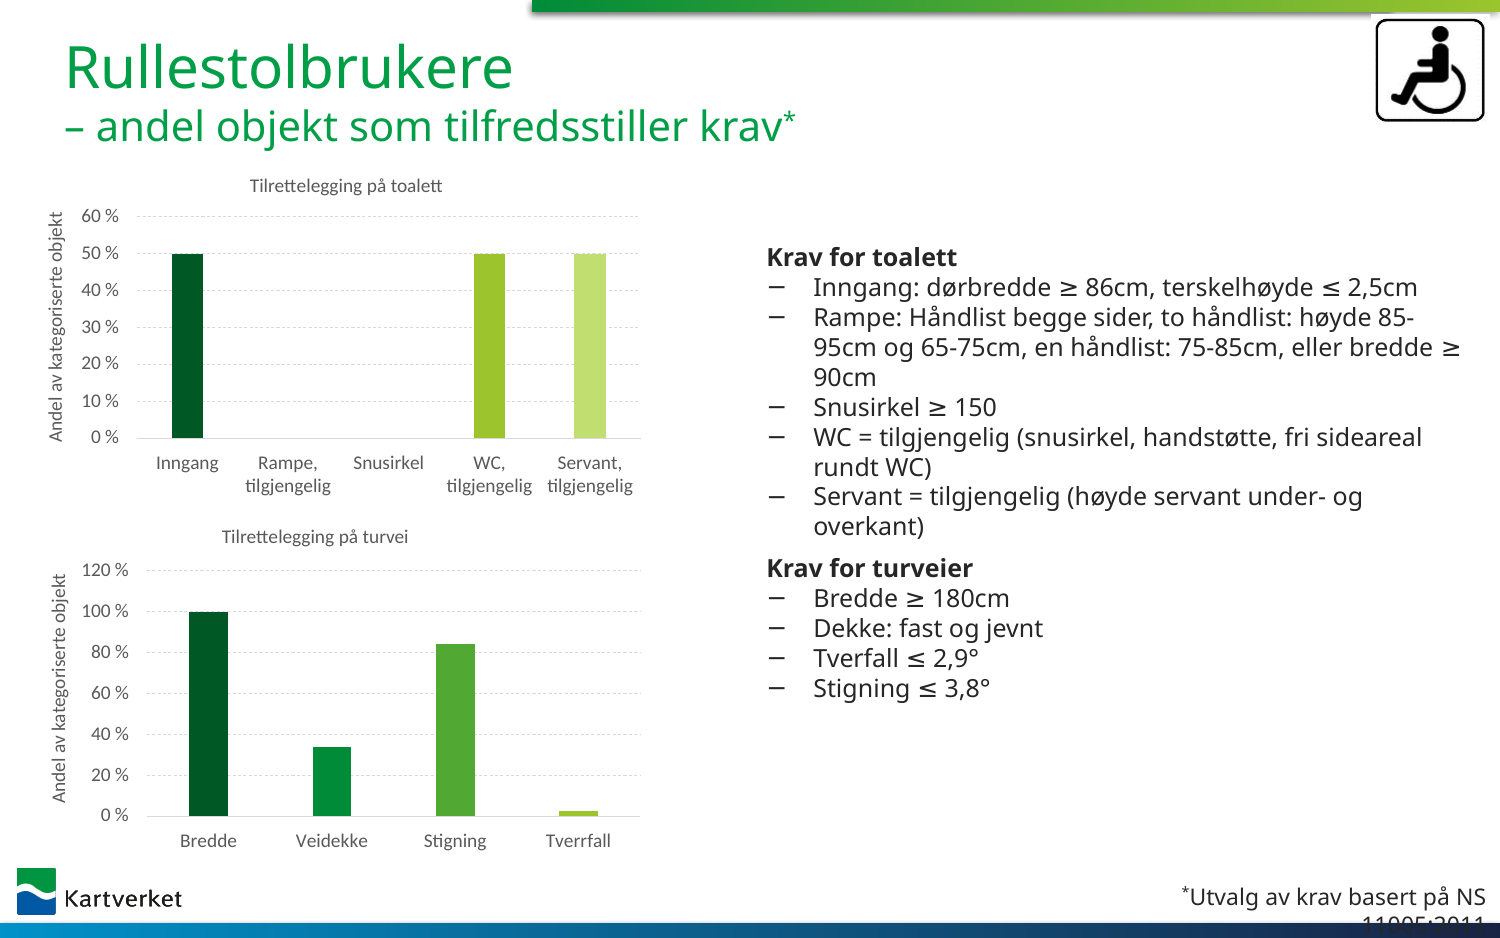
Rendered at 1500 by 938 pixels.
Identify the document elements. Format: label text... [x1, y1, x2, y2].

text_box *Utvalg av krav basert på NS 11005:2011 [1068, 873, 1500, 938]
text_box Krav for toalett Inngang: dørbredde ≥ 86cm, terskelhøyde ≤ 2,5cm Rampe: Håndlist begge sider, to håndlist: høyde 85-95cm og 65-75cm, en håndlist: 75-85cm, eller bredde ≥ 90cm Snusirkel ≥ 150 WC = tilgjengelig (snusirkel, handstøtte, fri sideareal rundt WC) Servant = tilgjengelig (høyde servant under- og overkant) [751, 234, 1483, 545]
picture [41, 520, 652, 859]
picture [41, 166, 652, 505]
text_box Rullestolbrukere – andel objekt som tilfredsstiller krav* [49, 14, 1431, 158]
text_box Krav for turveier Bredde ≥ 180cm Dekke: fast og jevnt Tverfall ≤ 2,9° Stigning ≤ 3,8° [751, 545, 1483, 710]
picture [1371, 13, 1491, 127]
